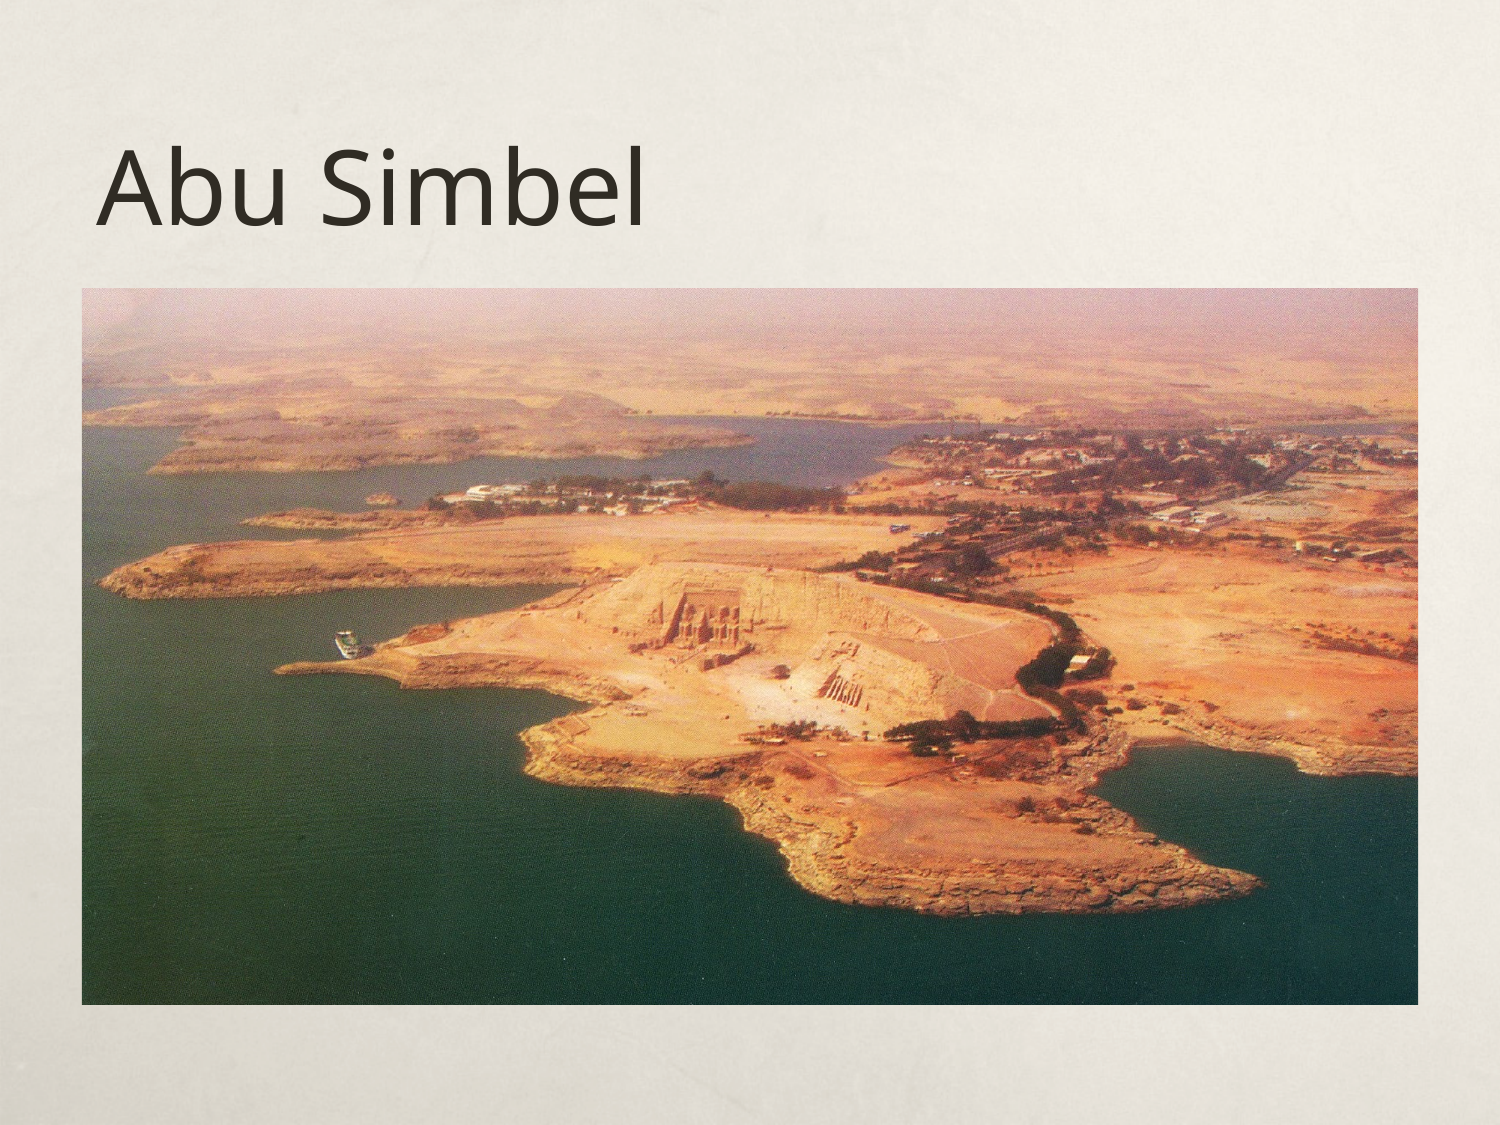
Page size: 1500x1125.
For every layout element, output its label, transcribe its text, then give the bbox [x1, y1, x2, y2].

title Abu Simbel [81, 15, 1419, 254]
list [80, 287, 1420, 1007]
